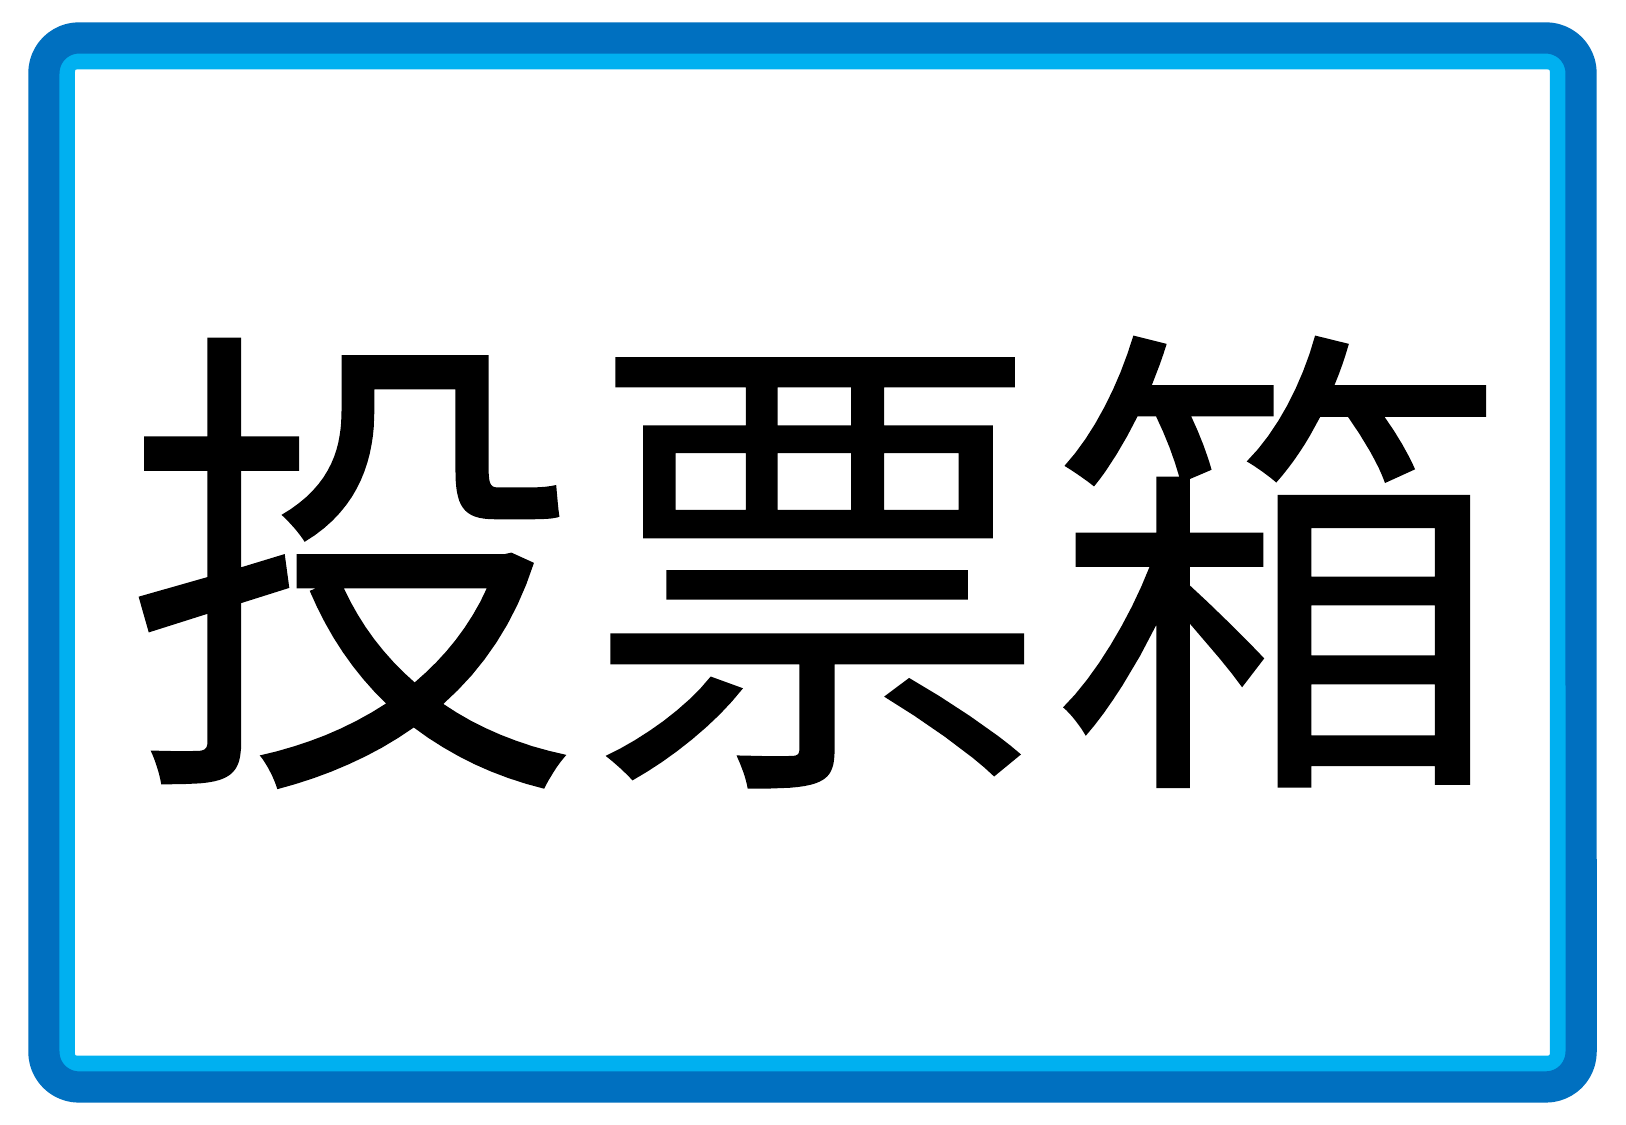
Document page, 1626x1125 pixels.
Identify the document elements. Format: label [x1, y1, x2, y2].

text_box [43, 37, 1582, 1088]
